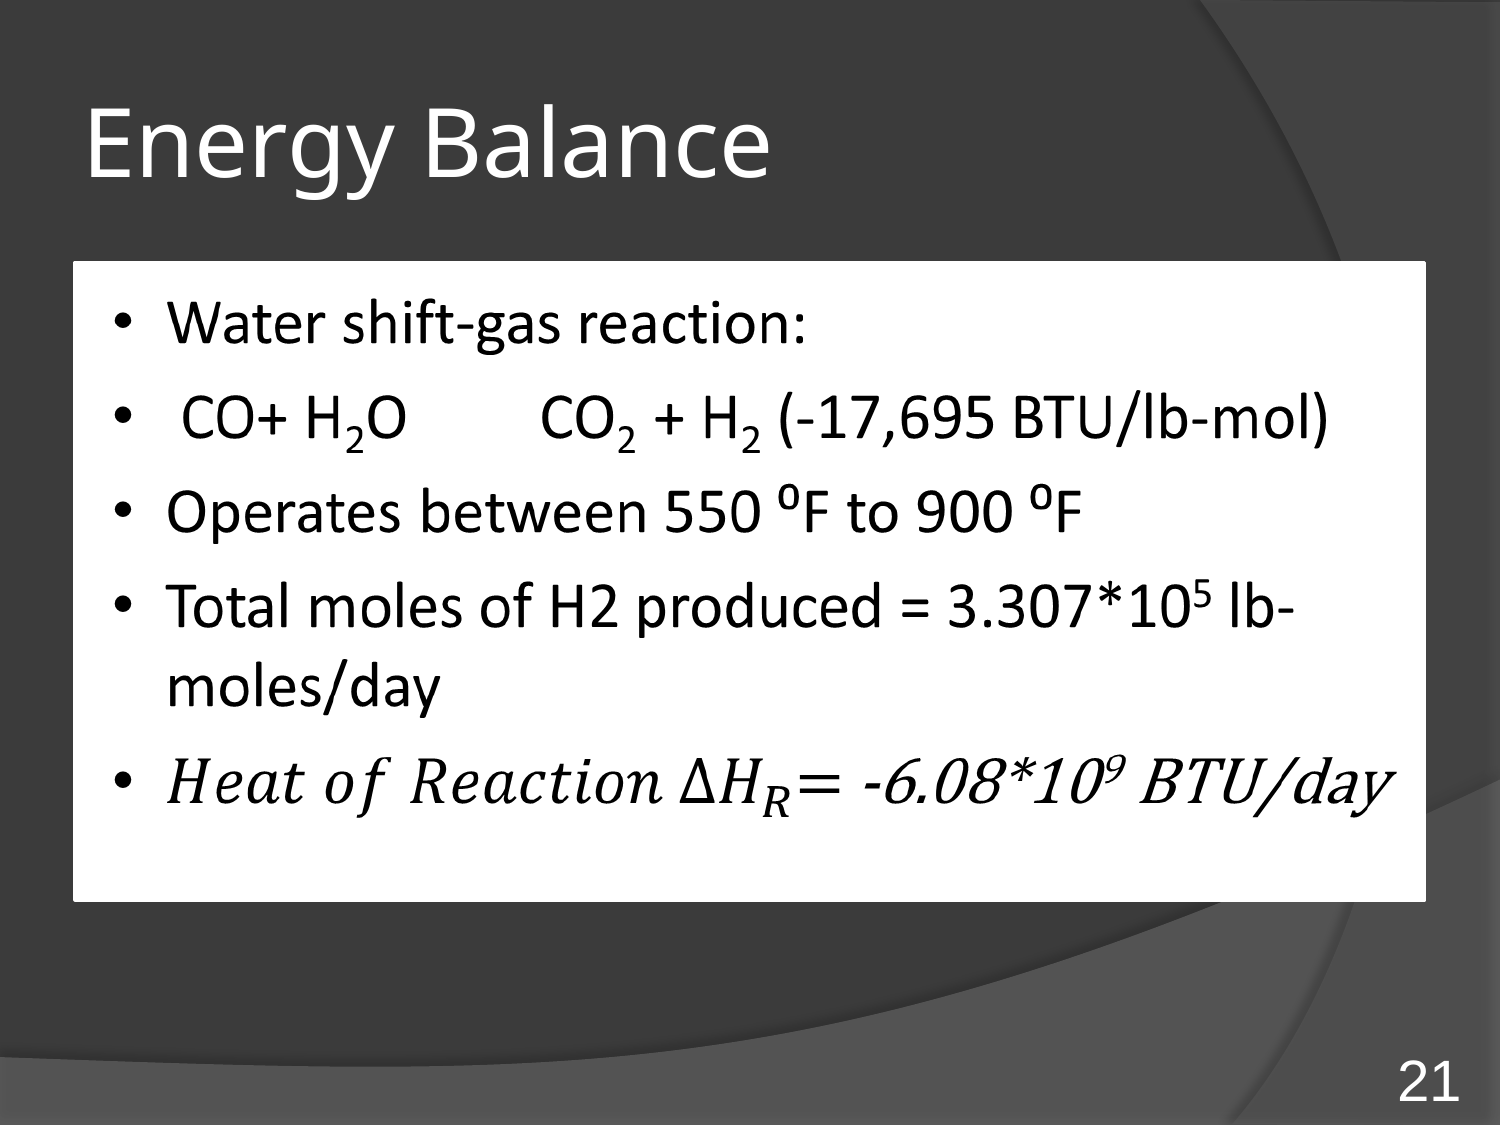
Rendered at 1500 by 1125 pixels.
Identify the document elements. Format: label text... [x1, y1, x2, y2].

title Energy Balance [75, 45, 1300, 233]
slide_number 21 [1337, 1053, 1463, 1114]
list [75, 262, 1425, 1005]
